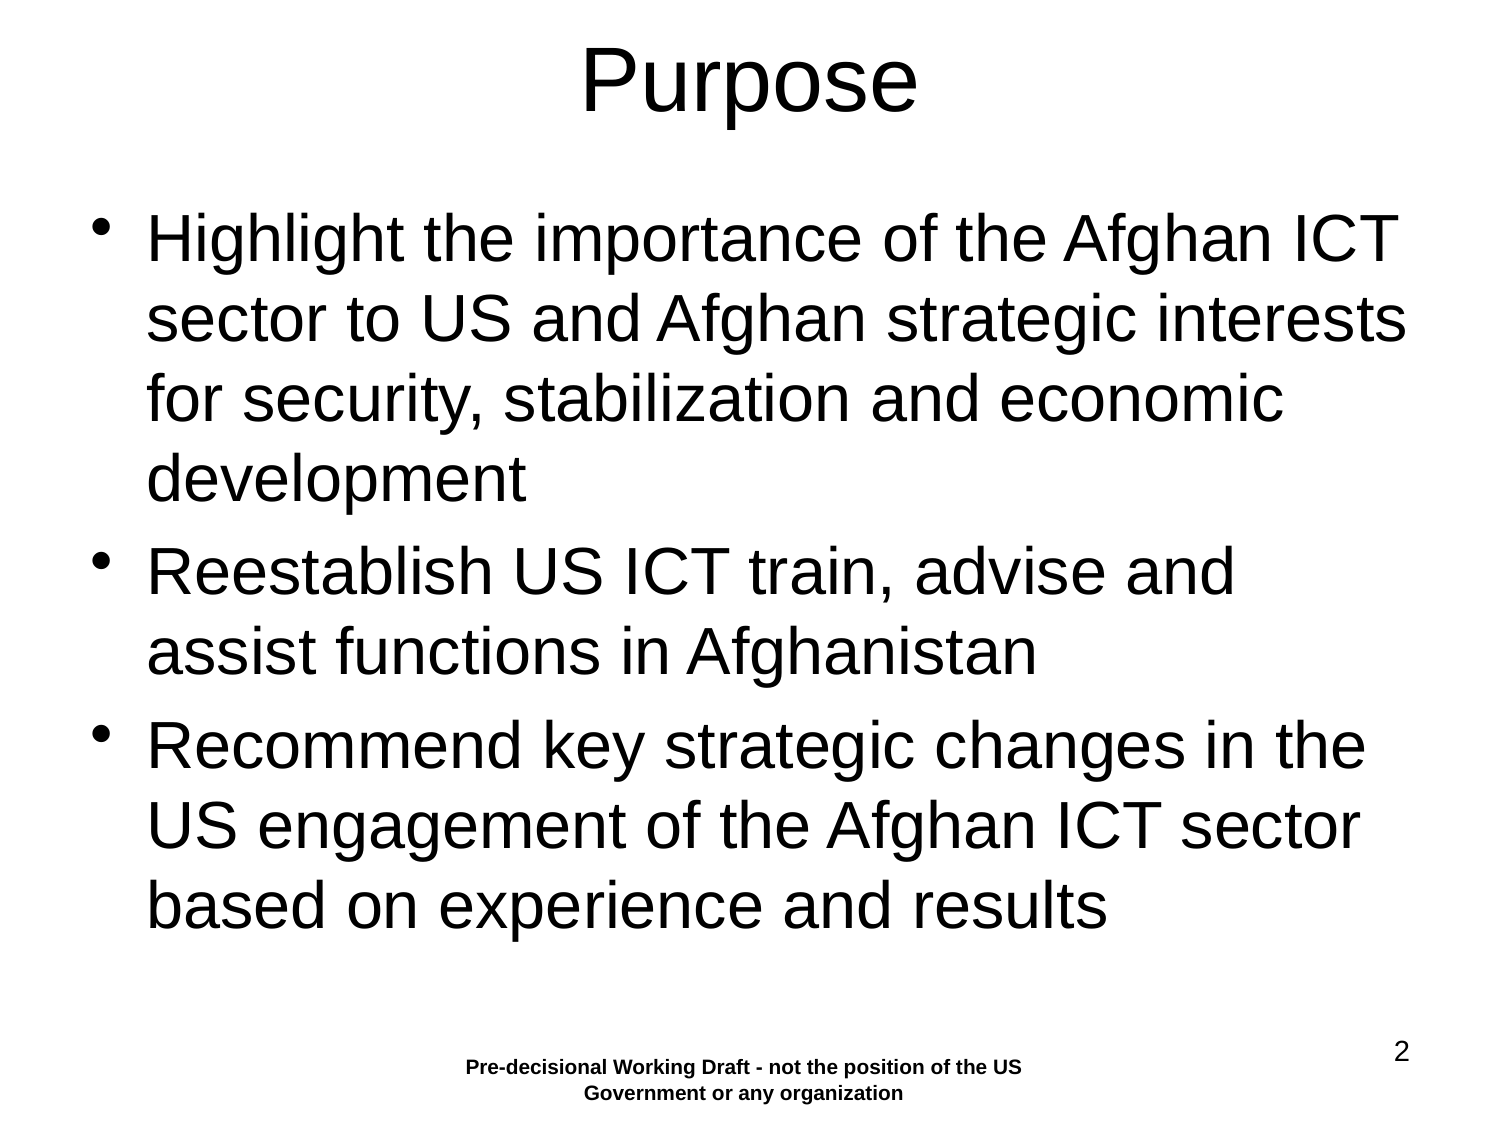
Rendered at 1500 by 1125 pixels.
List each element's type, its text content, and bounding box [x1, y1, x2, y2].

slide_number 2 [1074, 1024, 1426, 1103]
title Purpose [74, 0, 1426, 151]
list Highlight the importance of the Afghan ICT sector to US and Afghan strategic interests for security, stabilization and economic development Reestablish US ICT train, advise and assist functions in Afghanistan Recommend key strategic changes in the US engagement of the Afghan ICT sector based on experience and results [74, 187, 1426, 988]
